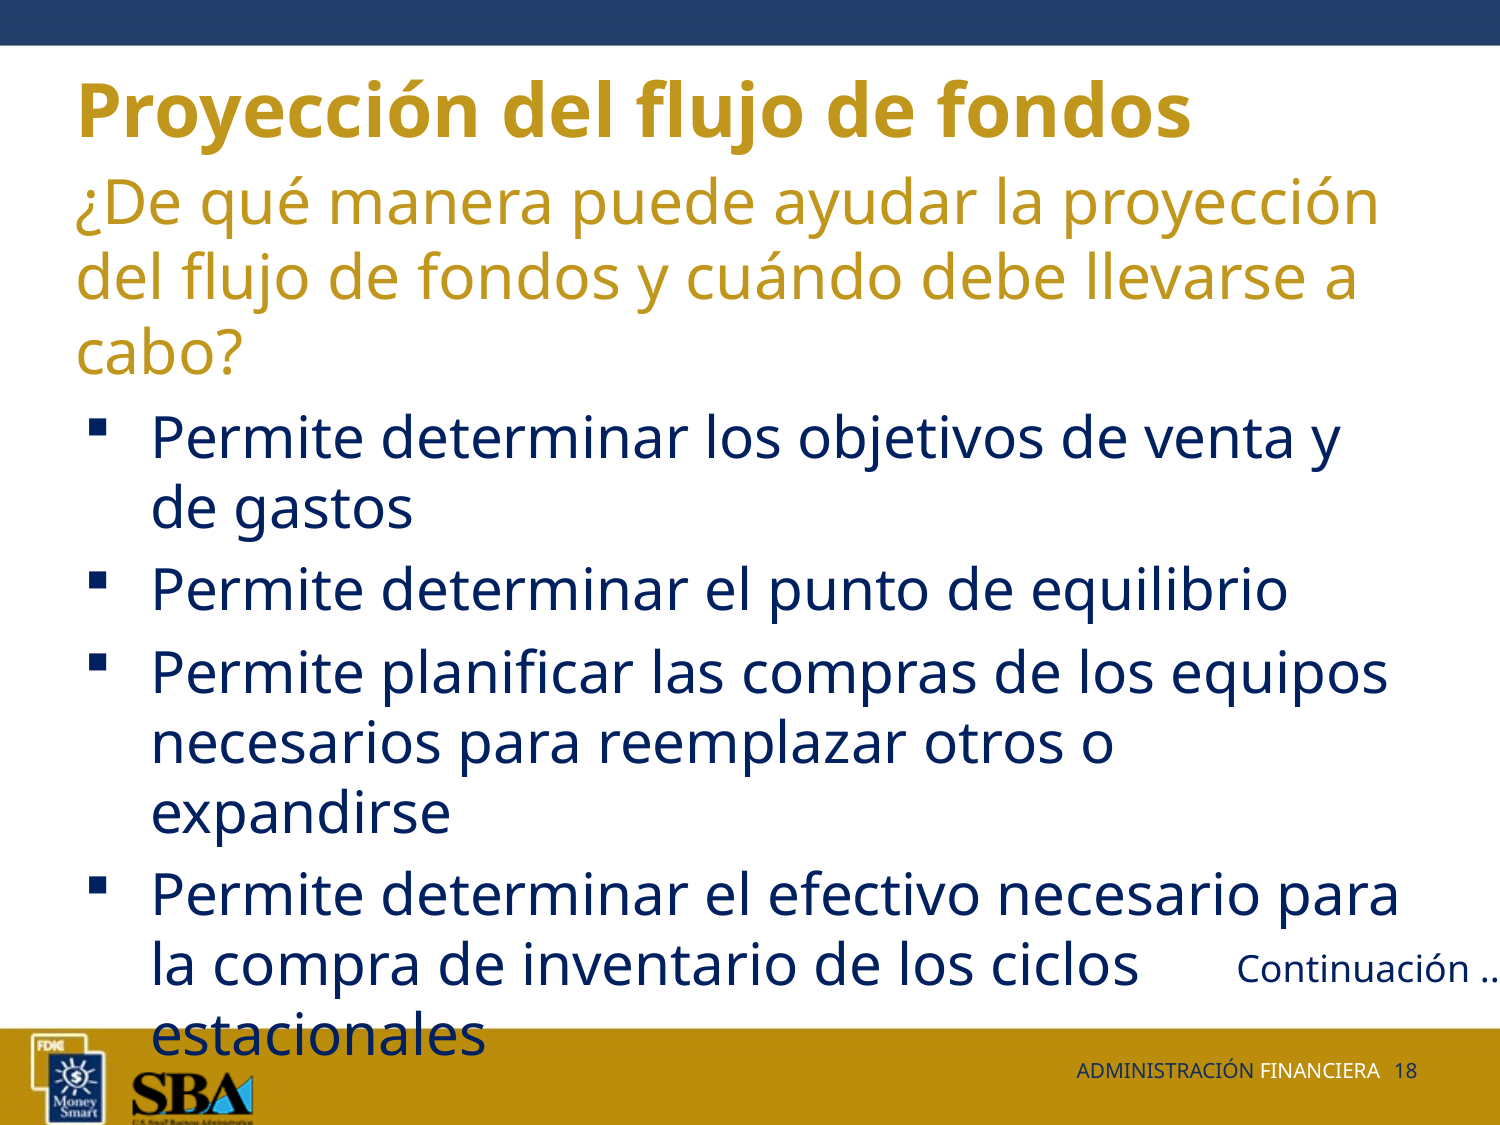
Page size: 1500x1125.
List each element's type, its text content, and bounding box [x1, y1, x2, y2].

list ¿De qué manera puede ayudar la proyección del flujo de fondos y cuándo debe llevarse a cabo? Permite determinar los objetivos de venta y de gastos Permite determinar el punto de equilibrio Permite planificar las compras de los equipos necesarios para reemplazar otros o expandirse Permite determinar el efectivo necesario para la compra de inventario de los ciclos estacionales [75, 162, 1425, 975]
text_box Continuación ... [1228, 937, 1500, 998]
title Proyección del flujo de fondos [75, 62, 1425, 162]
picture [0, 0, 1500, 1125]
